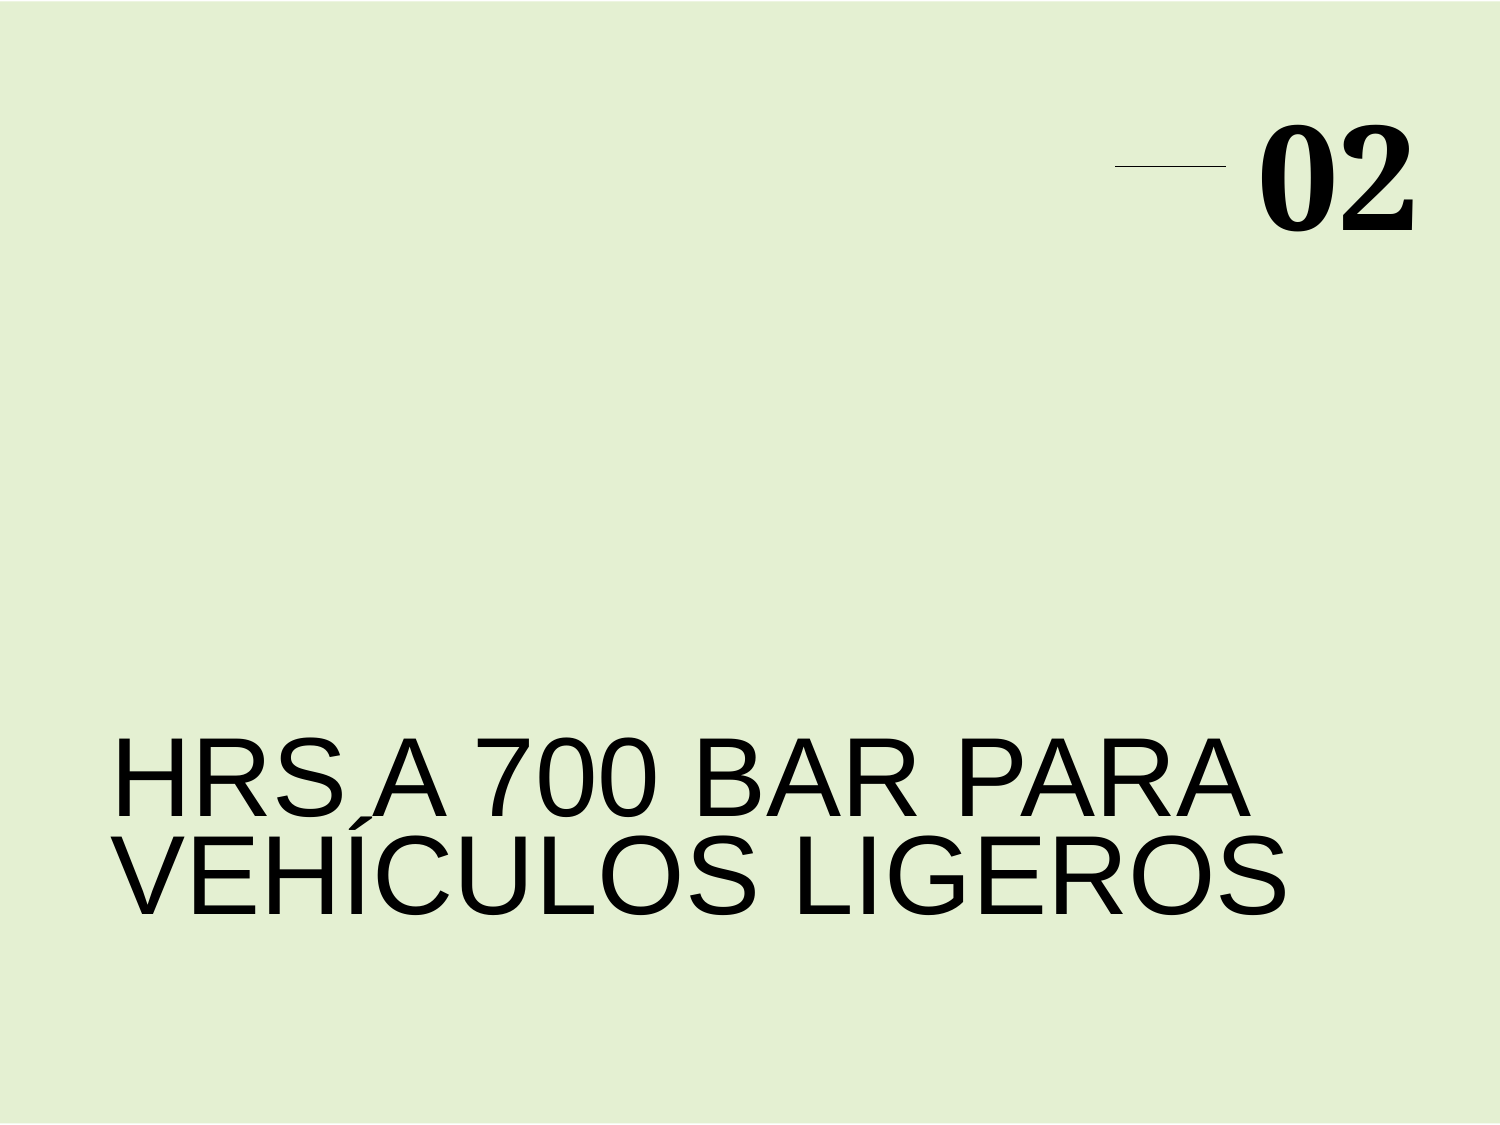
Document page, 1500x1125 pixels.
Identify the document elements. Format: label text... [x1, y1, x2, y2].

text_box HRS A 700 BAR PARA VEHÍCULOS LIGEROS [95, 730, 1500, 1034]
text_box [0, 1, 1500, 1124]
text_box 02 [1257, 68, 1500, 260]
